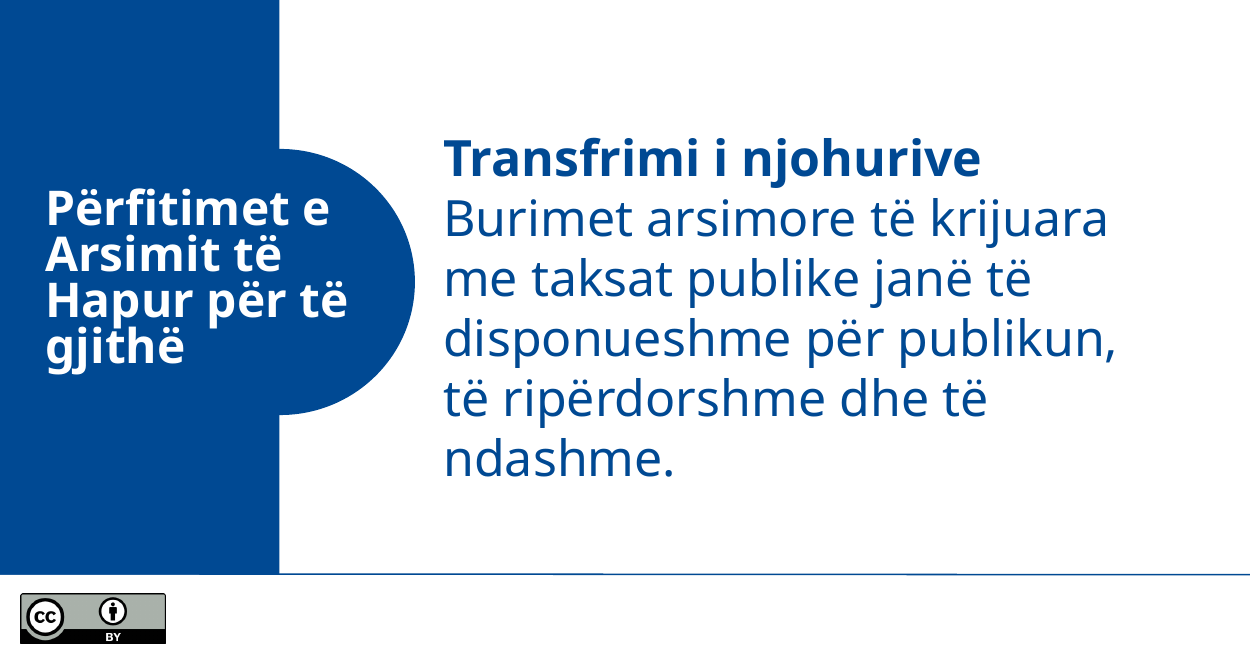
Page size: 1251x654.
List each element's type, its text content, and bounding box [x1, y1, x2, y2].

text_box Transfrimi i njohurive Burimet arsimore të krijuara me taksat publike janë të disponueshme për publikun, të ripërdorshme dhe të ndashme. [428, 111, 1178, 502]
text_box [0, 0, 280, 573]
text_box Përfitimet e Arsimit të Hapur për të gjithë [30, 173, 400, 388]
text_box [198, 388, 362, 416]
text_box [203, 148, 358, 173]
picture [20, 592, 166, 645]
text_box [400, 221, 415, 343]
text_box [0, 582, 1250, 654]
